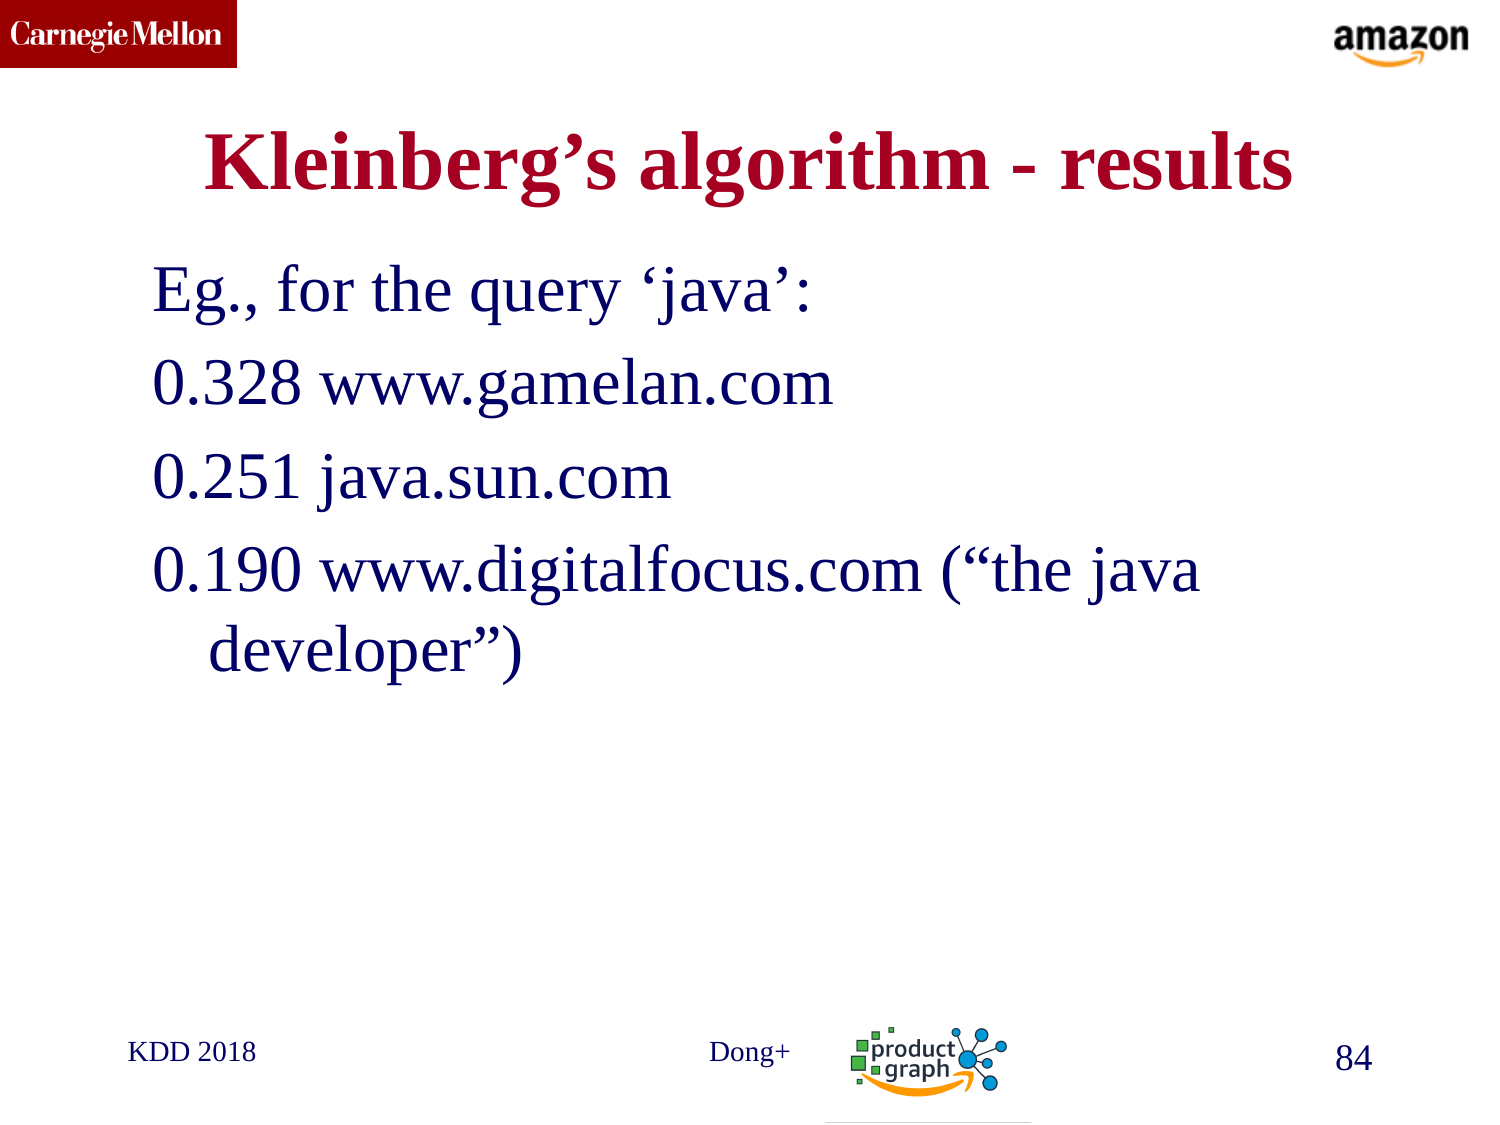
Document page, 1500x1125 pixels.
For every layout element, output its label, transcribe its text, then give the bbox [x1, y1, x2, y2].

picture [0, 0, 237, 68]
slide_number KDD 2018 [112, 1024, 426, 1101]
footer Dong+ [512, 1024, 988, 1101]
picture [1322, 4, 1484, 88]
slide_number 84 [1074, 1024, 1388, 1101]
title Kleinberg’s algorithm - results [112, 99, 1388, 213]
list Eg., for the query ‘java’: 0.328 www.gamelan.com 0.251 java.sun.com 0.190 www.digitalfocus.com (“the java developer”) [137, 237, 1388, 1001]
